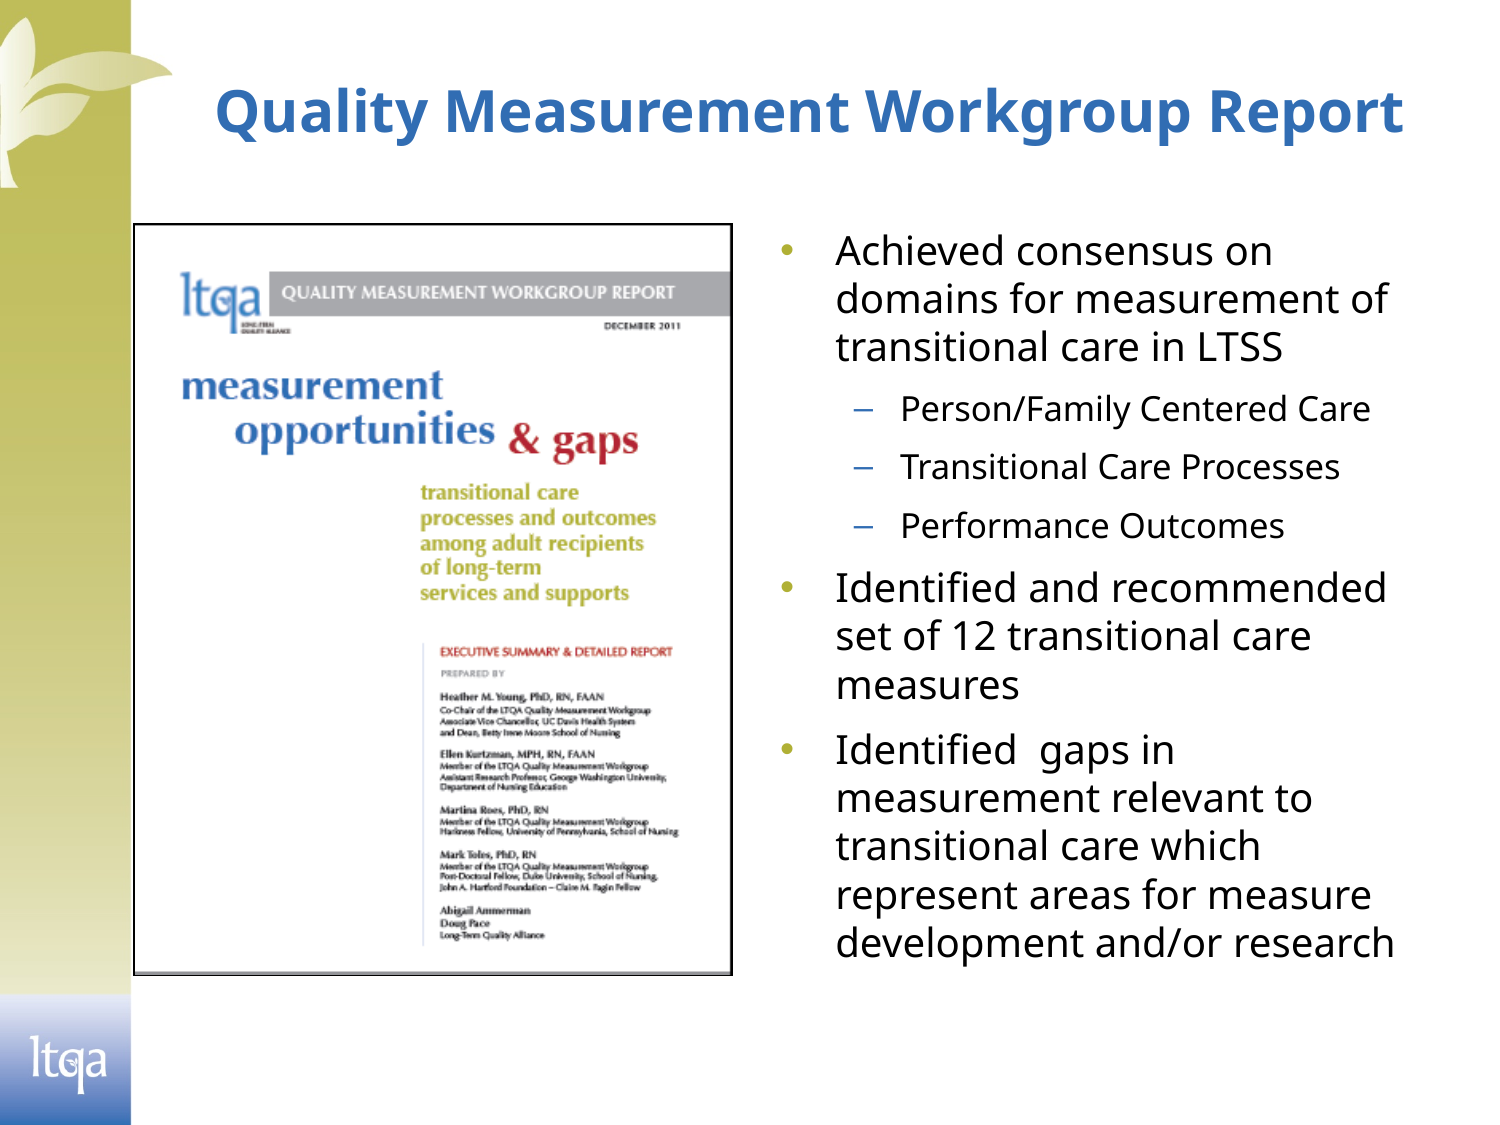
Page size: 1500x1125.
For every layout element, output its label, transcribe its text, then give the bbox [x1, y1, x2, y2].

picture [0, 0, 173, 1125]
list Achieved consensus on domains for measurement of transitional care in LTSS Person/Family Centered Care Transitional Care Processes Performance Outcomes Identified and recommended set of 12 transitional care measures Identified gaps in measurement relevant to transitional care which represent areas for measure development and/or research [779, 224, 1443, 968]
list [134, 224, 733, 976]
title Quality Measurement Workgroup Report [134, 14, 1486, 203]
